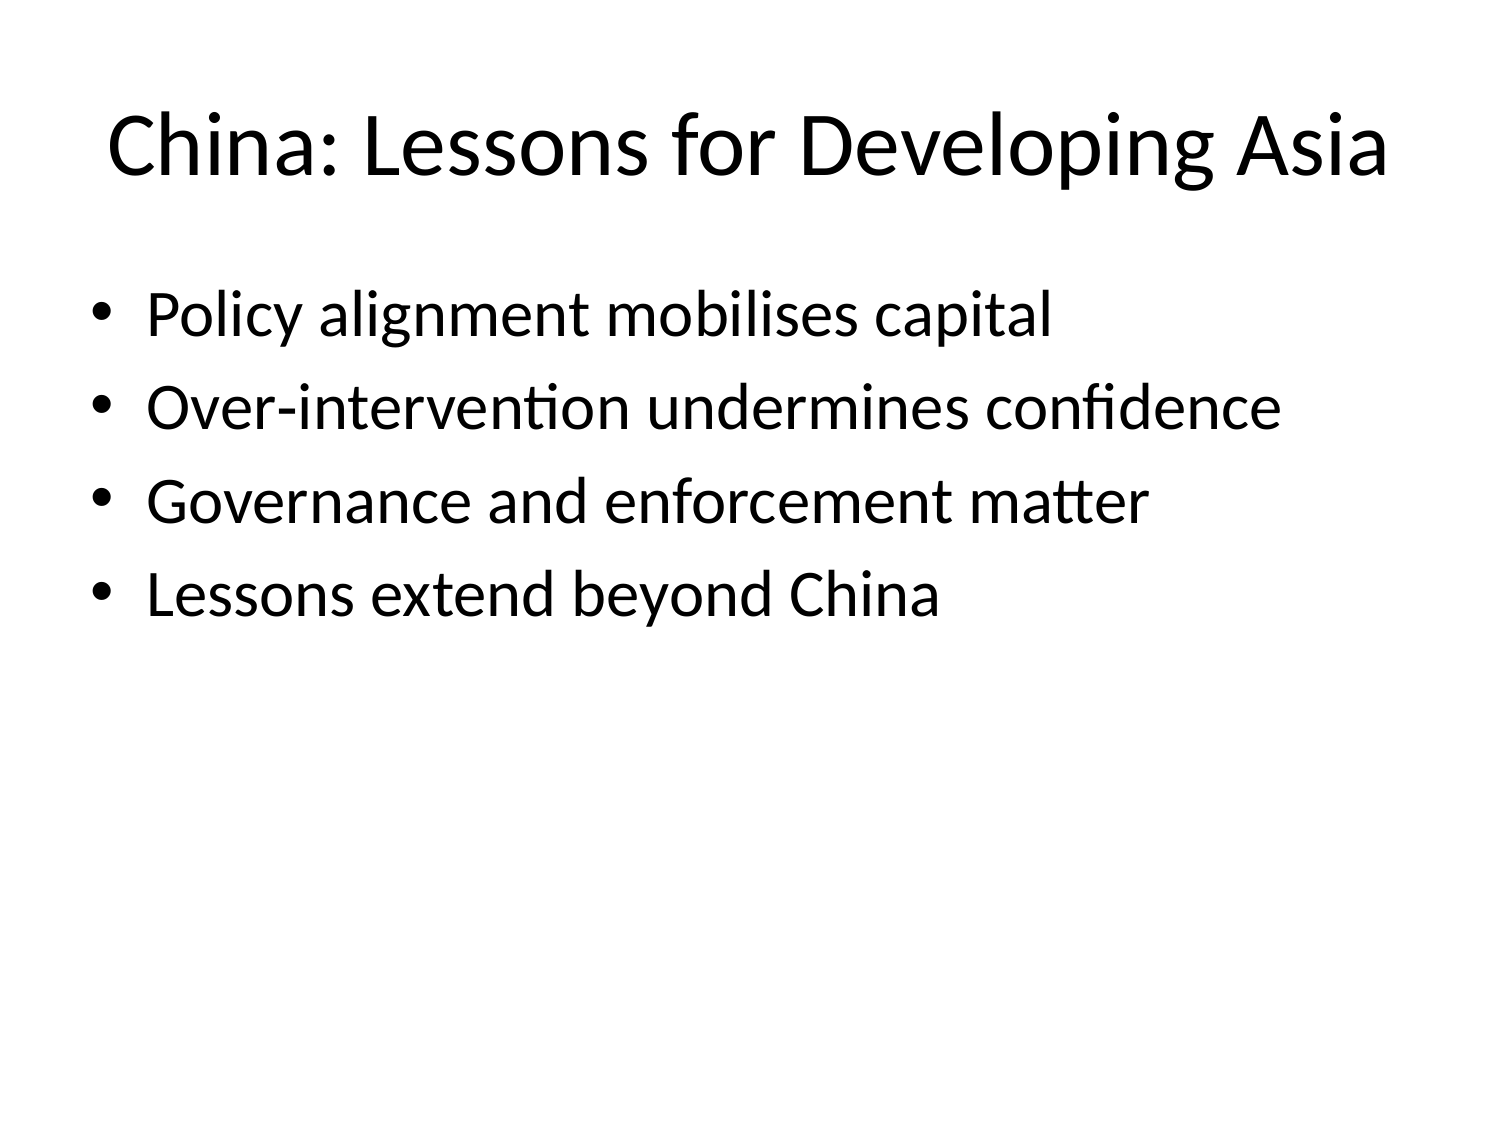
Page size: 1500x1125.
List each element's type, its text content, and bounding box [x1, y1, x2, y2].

title China: Lessons for Developing Asia [75, 45, 1425, 233]
list Policy alignment mobilises capital Over‑intervention undermines confidence Governance and enforcement matter Lessons extend beyond China [75, 262, 1425, 1005]
